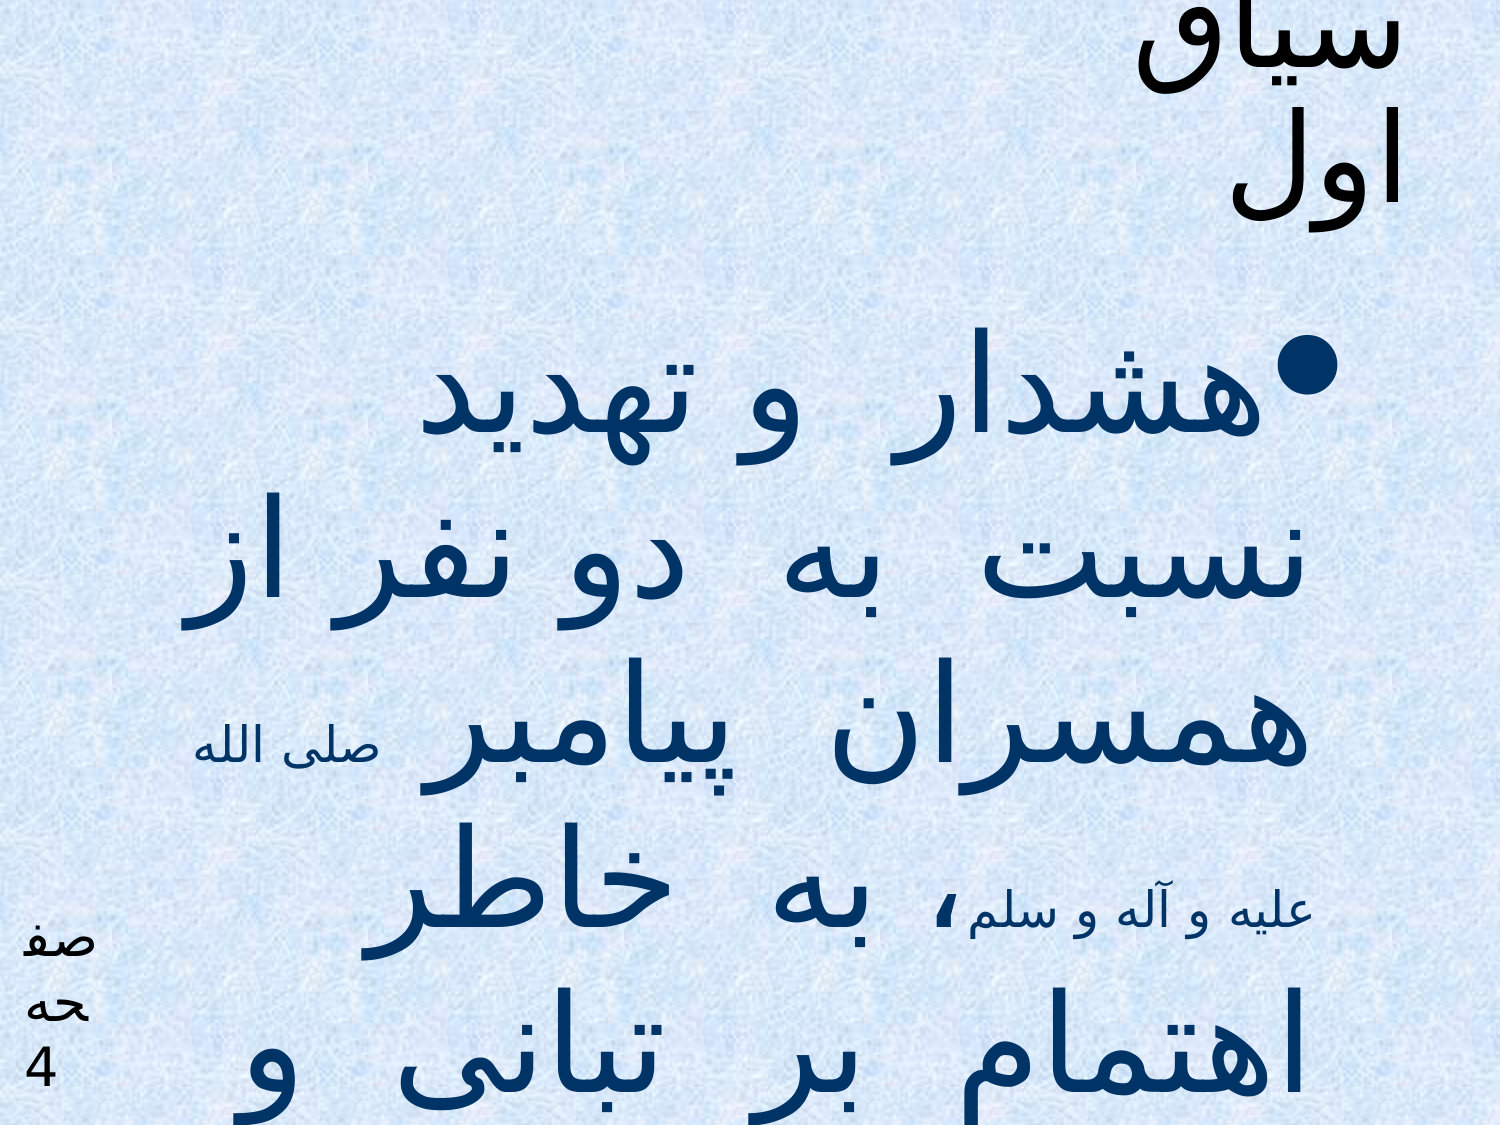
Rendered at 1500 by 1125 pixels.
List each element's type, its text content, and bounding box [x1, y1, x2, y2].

slide_number صفحه 4 [0, 1024, 124, 1106]
list هشدار و تهدید نسبت به دو نفر از همسران پیامبر صلی الله علیه و آله و سلم، به خاطر اهتمام بر تبانی و توطئه علیه ایشان باید از این کار زشت خود توبه کنند و در غیر این صورت، بدانند که خدا، جبرئیل، صالح مؤمنان و ملائکه از پیامبر صلی الله علیه و آله و سلم پشتیبانی خواهند کرد. [74, 287, 1388, 1101]
title جهت هدایتی سیاق اول [862, 49, 1426, 238]
picture [0, 0, 1500, 1125]
